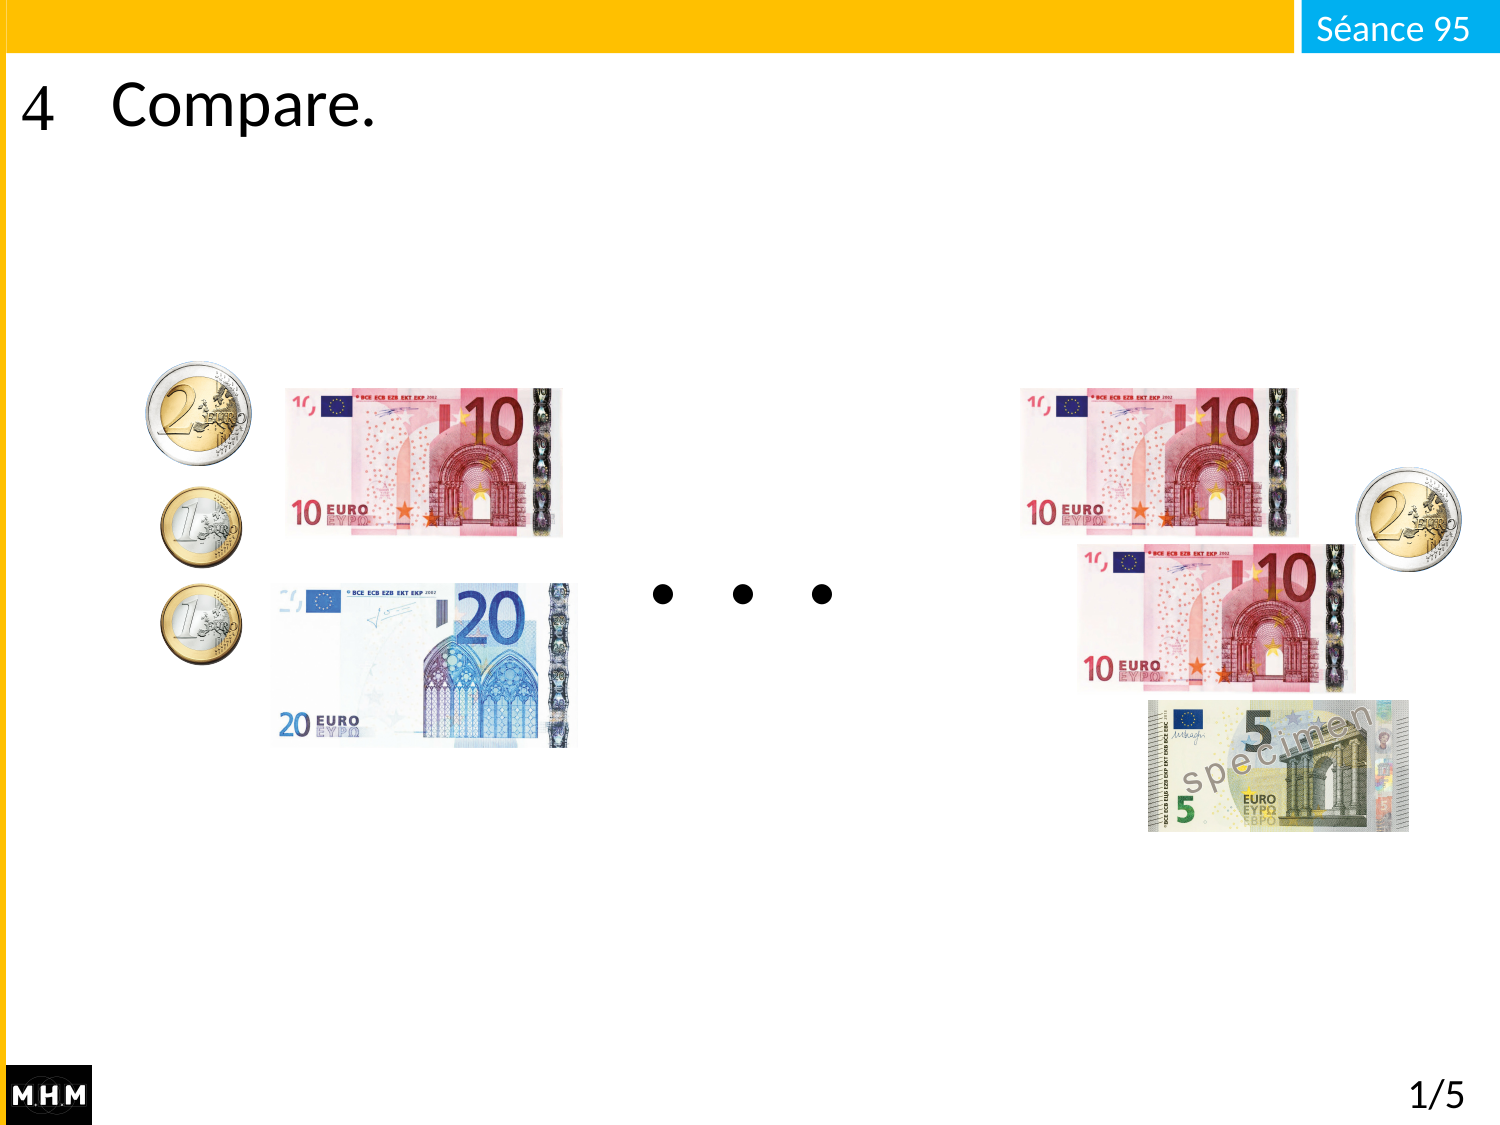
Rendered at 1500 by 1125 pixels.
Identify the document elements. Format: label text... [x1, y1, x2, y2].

picture [1020, 388, 1299, 539]
picture [1077, 467, 1462, 695]
picture [284, 388, 563, 539]
title Compare. [96, 60, 1391, 149]
picture [160, 583, 243, 666]
picture [1148, 700, 1409, 832]
list 1/5 [1373, 1064, 1500, 1125]
picture [160, 486, 243, 569]
picture [6, 1065, 92, 1125]
text_box . . . [424, 429, 1101, 645]
picture [144, 361, 252, 466]
picture [270, 583, 578, 749]
